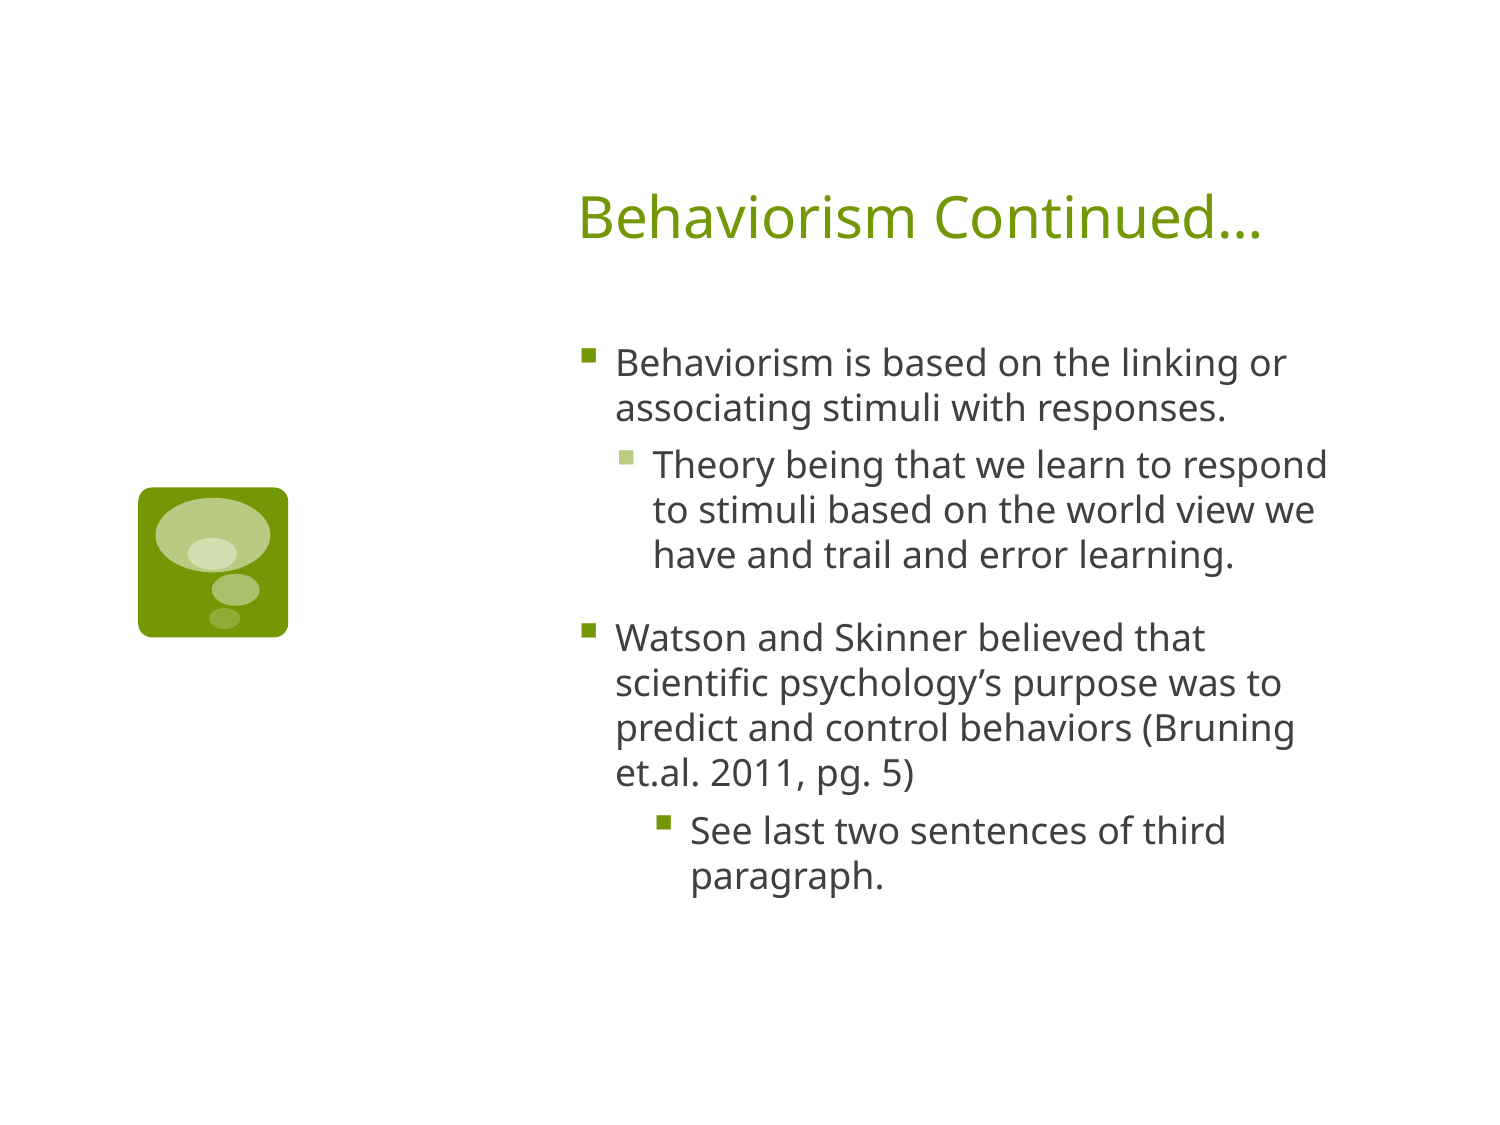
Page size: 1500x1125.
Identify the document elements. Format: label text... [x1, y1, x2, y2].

title Behaviorism Continued… [562, 112, 1375, 258]
list Behaviorism is based on the linking or associating stimuli with responses. Theory being that we learn to respond to stimuli based on the world view we have and trail and error learning. Watson and Skinner believed that scientific psychology’s purpose was to predict and control behaviors (Bruning et.al. 2011, pg. 5) See last two sentences of third paragraph. [562, 331, 1374, 1005]
